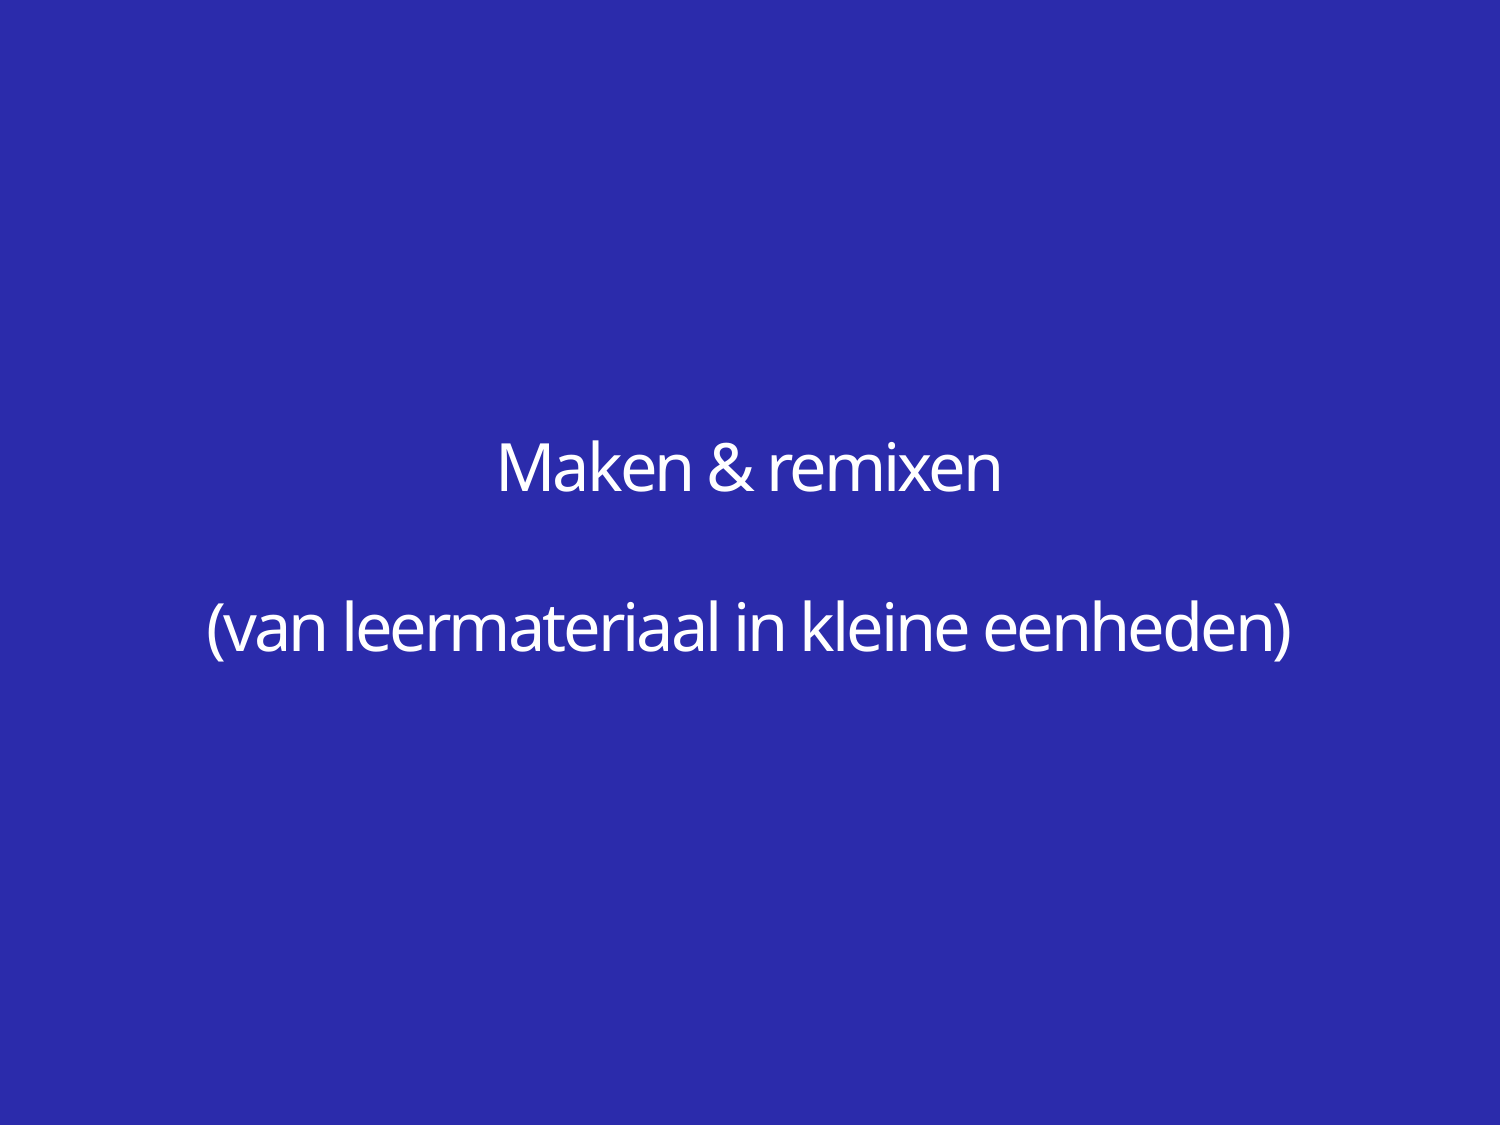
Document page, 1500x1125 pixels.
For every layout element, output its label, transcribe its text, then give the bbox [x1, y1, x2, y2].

title Maken & remixen (van leermateriaal in kleine eenheden) [0, 0, 1500, 1125]
